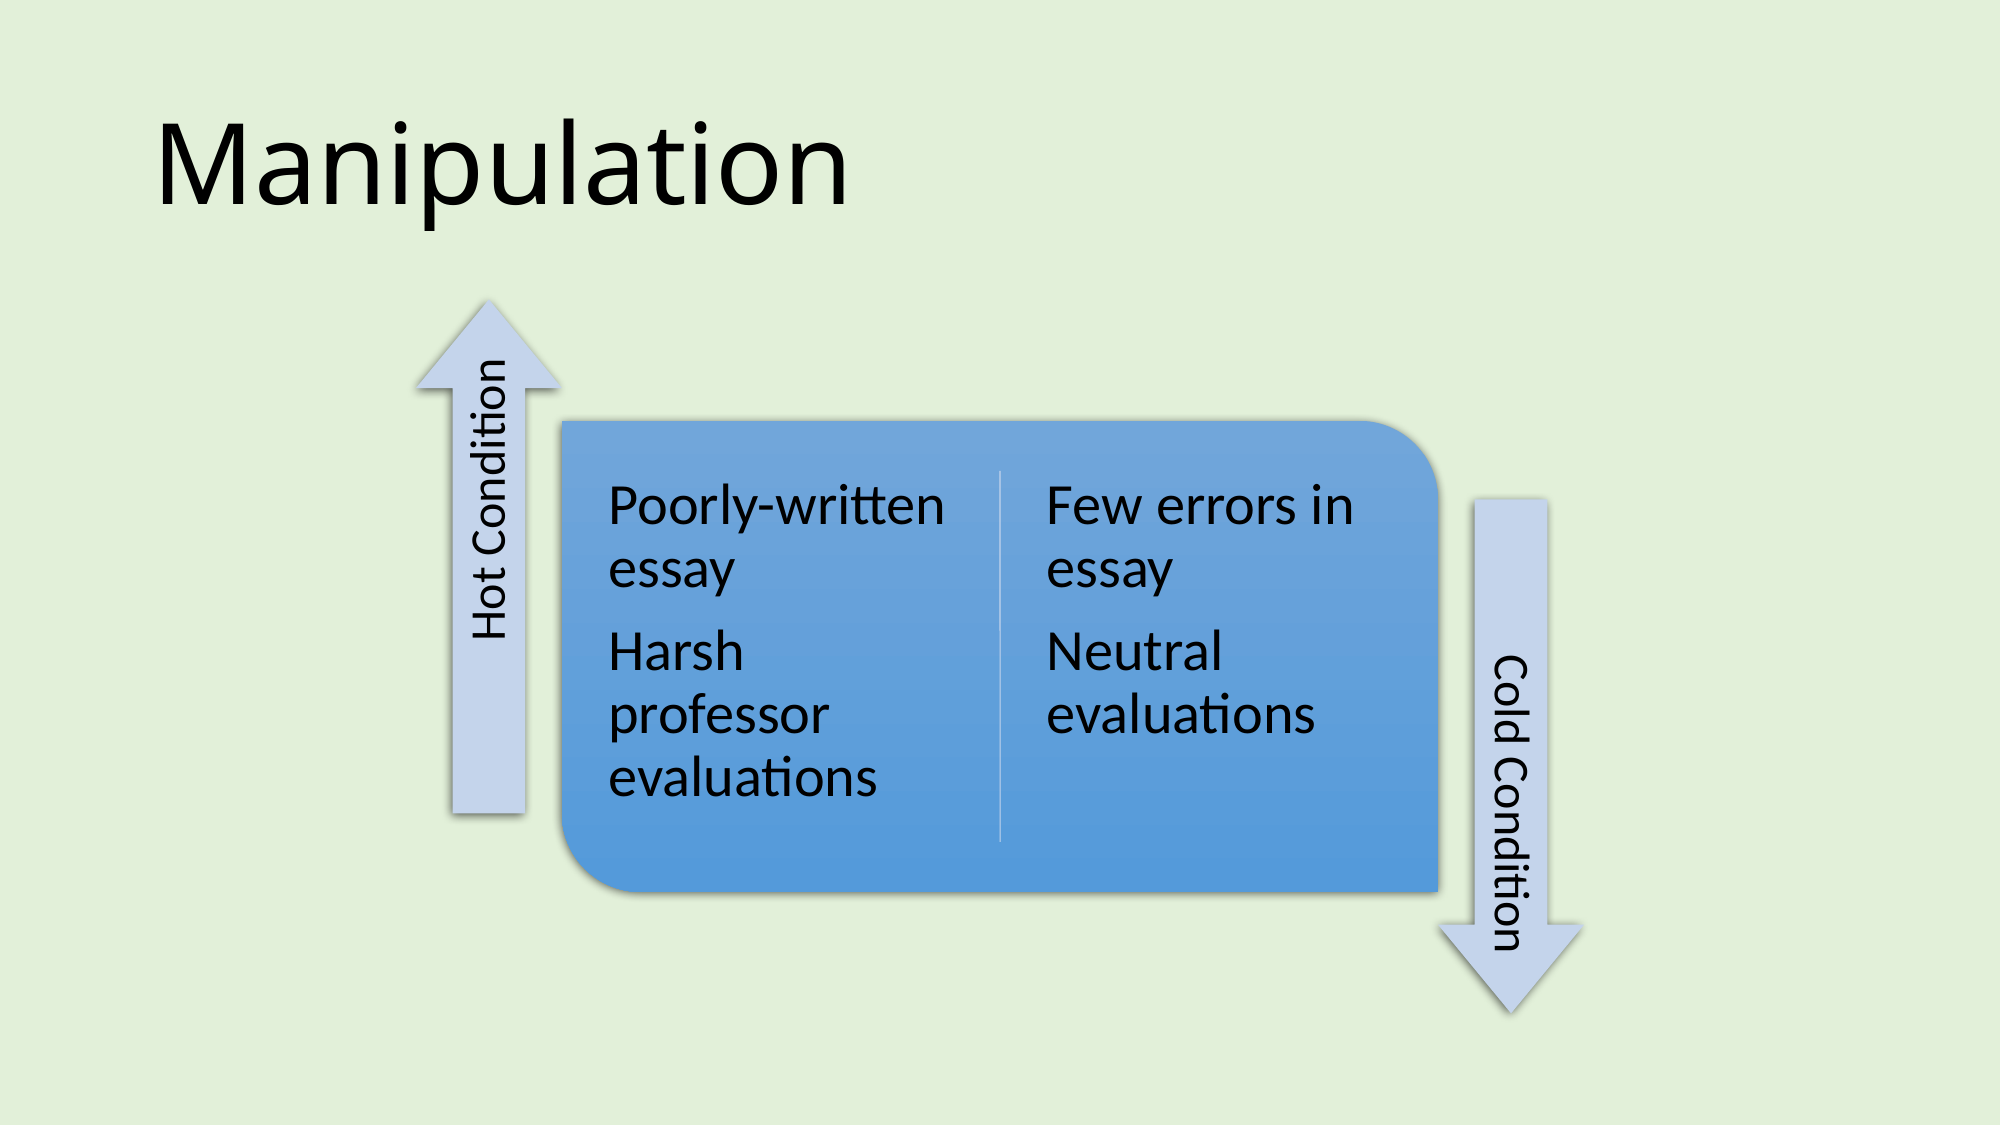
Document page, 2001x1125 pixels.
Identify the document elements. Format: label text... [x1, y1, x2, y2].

title Manipulation [137, 59, 1863, 278]
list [137, 299, 1863, 1014]
